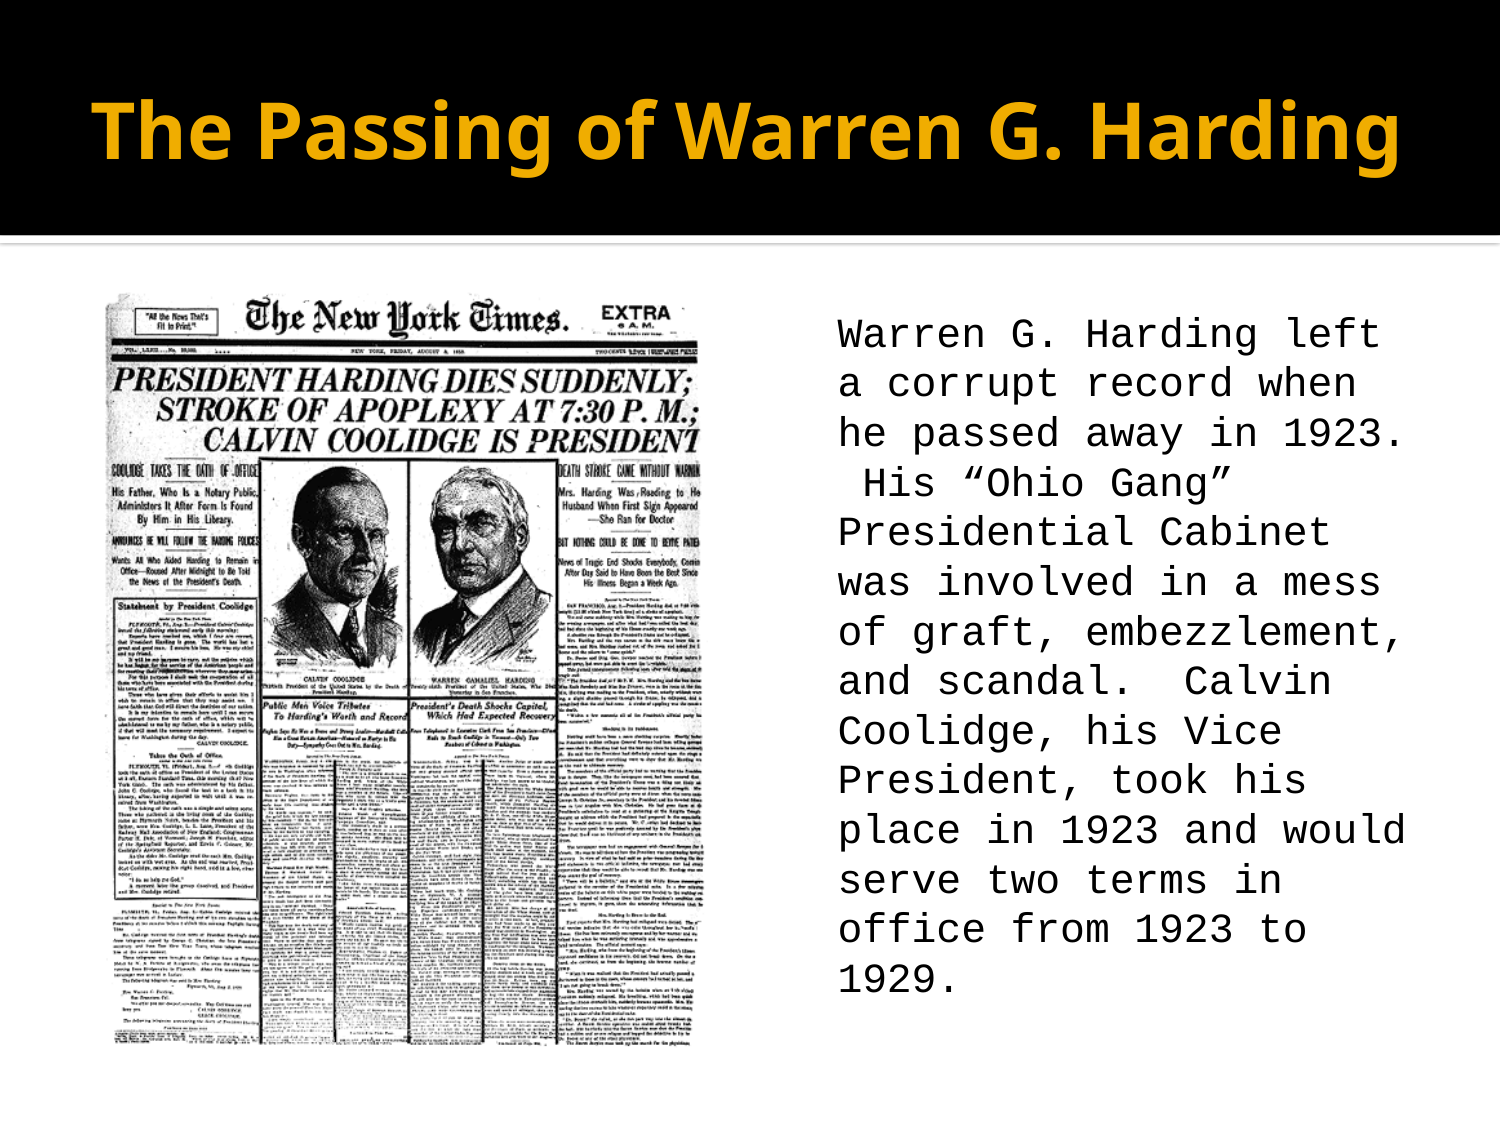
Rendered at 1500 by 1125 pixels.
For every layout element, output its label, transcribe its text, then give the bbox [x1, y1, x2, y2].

title The Passing of Warren G. Harding [75, 24, 1425, 231]
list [104, 290, 708, 1050]
list Warren G. Harding left a corrupt record when he passed away in 1923. His “Ohio Gang” Presidential Cabinet was involved in a mess of graft, embezzlement, and scandal. Calvin Coolidge, his Vice President, took his place in 1923 and would serve two terms in office from 1923 to 1929. [762, 291, 1425, 1050]
